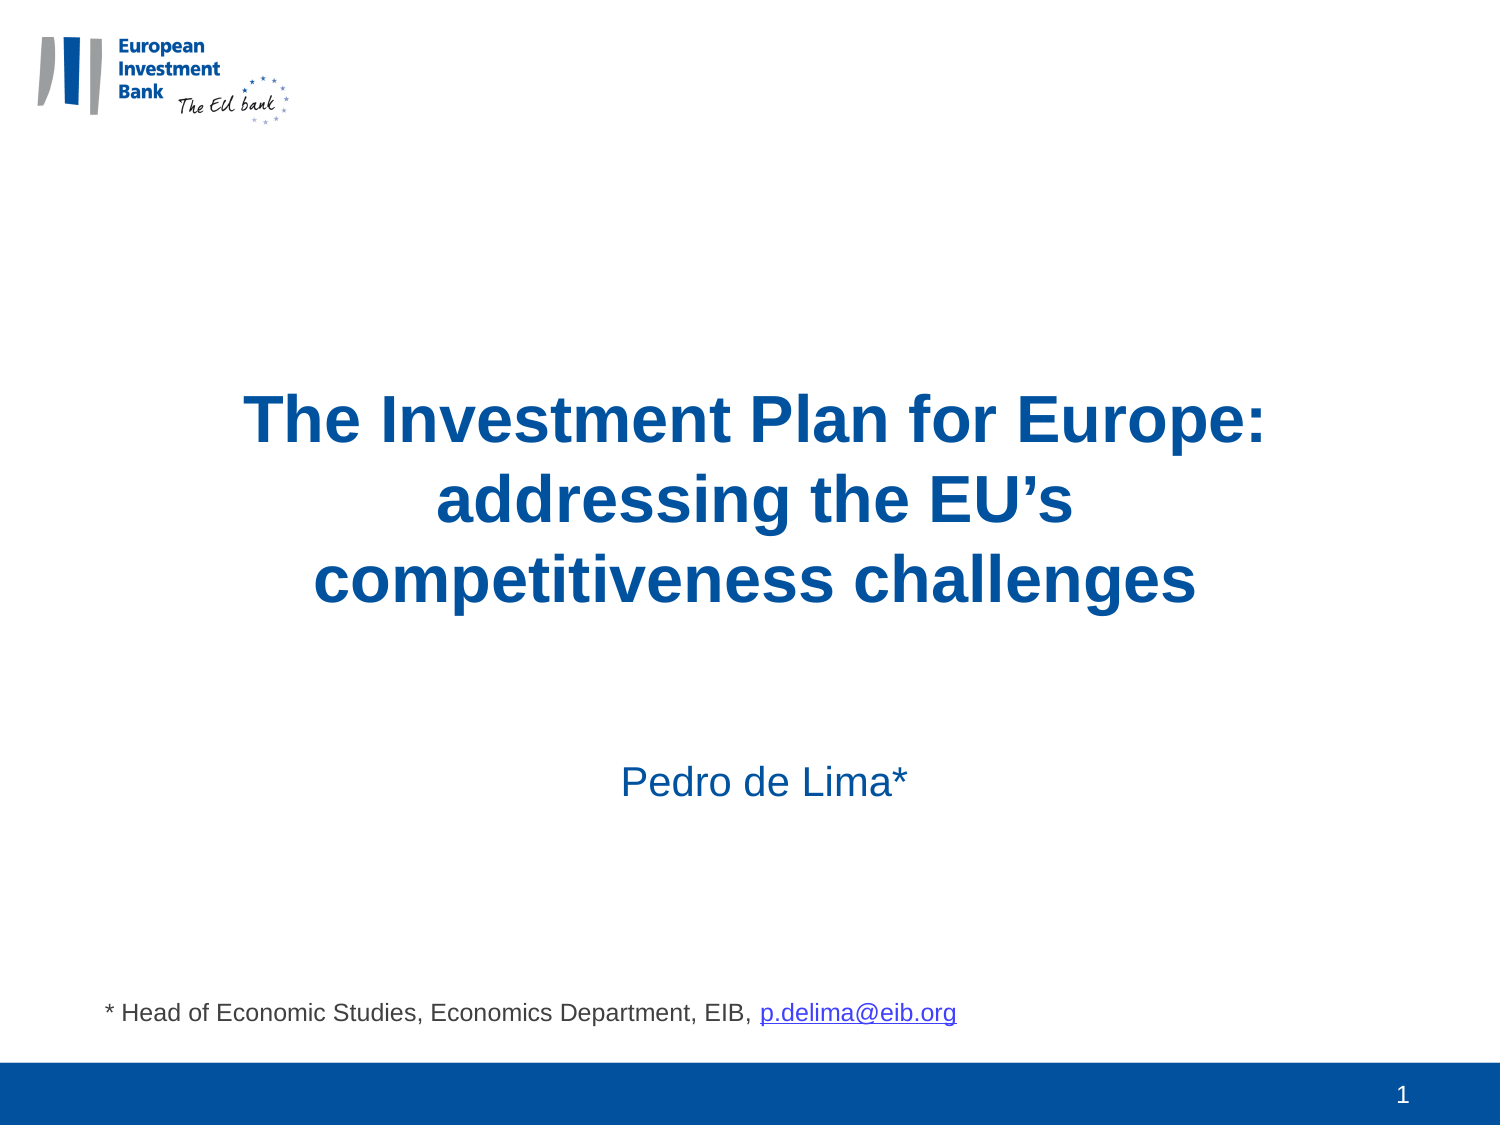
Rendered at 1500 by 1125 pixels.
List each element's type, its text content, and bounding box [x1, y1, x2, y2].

text_box * Head of Economic Studies, Economics Department, EIB, p.delima@eib.org [90, 989, 1439, 1034]
slide_number 1 [1074, 1063, 1425, 1124]
text_box The Investment Plan for Europe: addressing the EU’s competitiveness challenges [89, 368, 1441, 624]
picture [0, 0, 1500, 1125]
text_box Pedro de Lima* [209, 747, 1320, 813]
